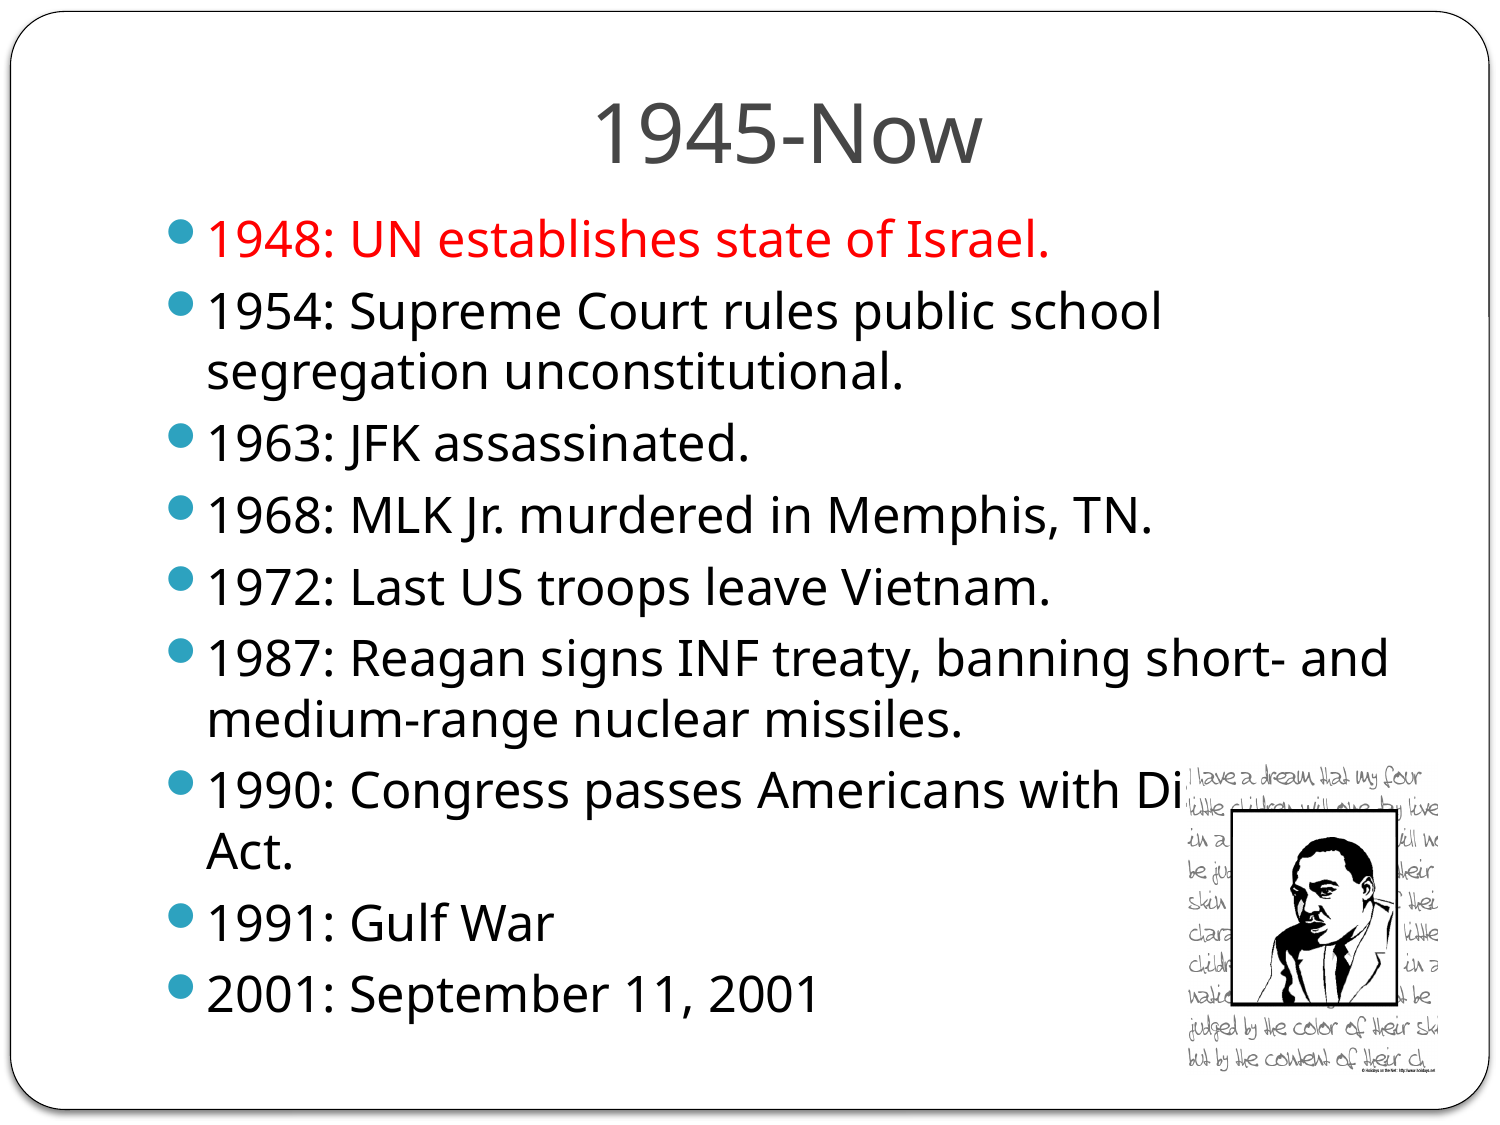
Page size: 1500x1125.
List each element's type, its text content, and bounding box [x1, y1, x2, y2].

title 1945-Now [150, 50, 1425, 196]
picture [1187, 762, 1438, 1076]
list 1948: UN establishes state of Israel. 1954: Supreme Court rules public school segregation unconstitutional. 1963: JFK assassinated. 1968: MLK Jr. murdered in Memphis, TN. 1972: Last US troops leave Vietnam. 1987: Reagan signs INF treaty, banning short- and medium-range nuclear missiles. 1990: Congress passes Americans with Disabilities Act. 1991: Gulf War 2001: September 11, 2001 [150, 200, 1425, 1038]
